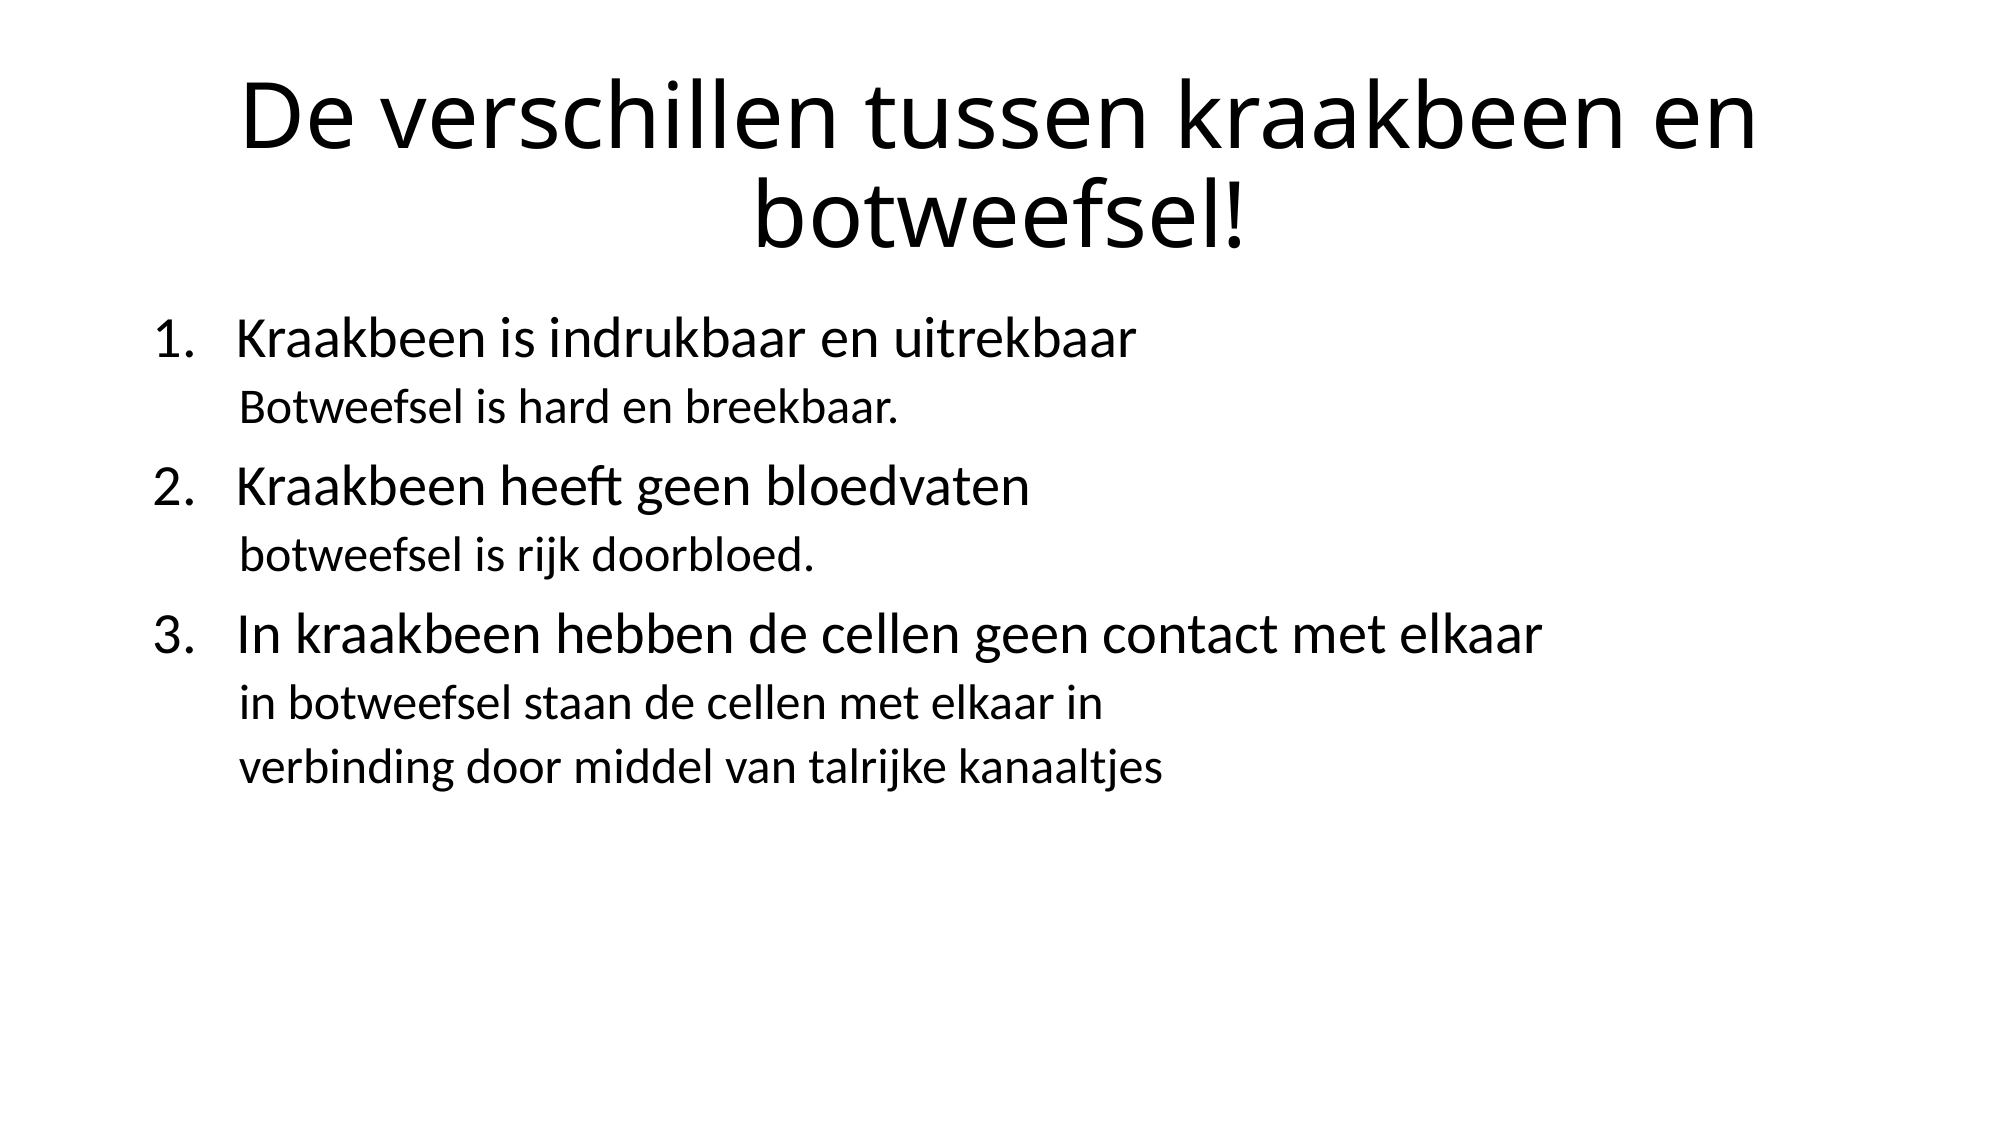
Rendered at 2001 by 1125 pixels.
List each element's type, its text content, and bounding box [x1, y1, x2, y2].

title De verschillen tussen kraakbeen en botweefsel! [137, 59, 1863, 278]
list Kraakbeen is indrukbaar en uitrekbaar Botweefsel is hard en breekbaar. Kraakbeen heeft geen bloedvaten botweefsel is rijk doorbloed. In kraakbeen hebben de cellen geen contact met elkaar in botweefsel staan de cellen met elkaar in verbinding door middel van talrijke kanaaltjes [137, 299, 1863, 1014]
